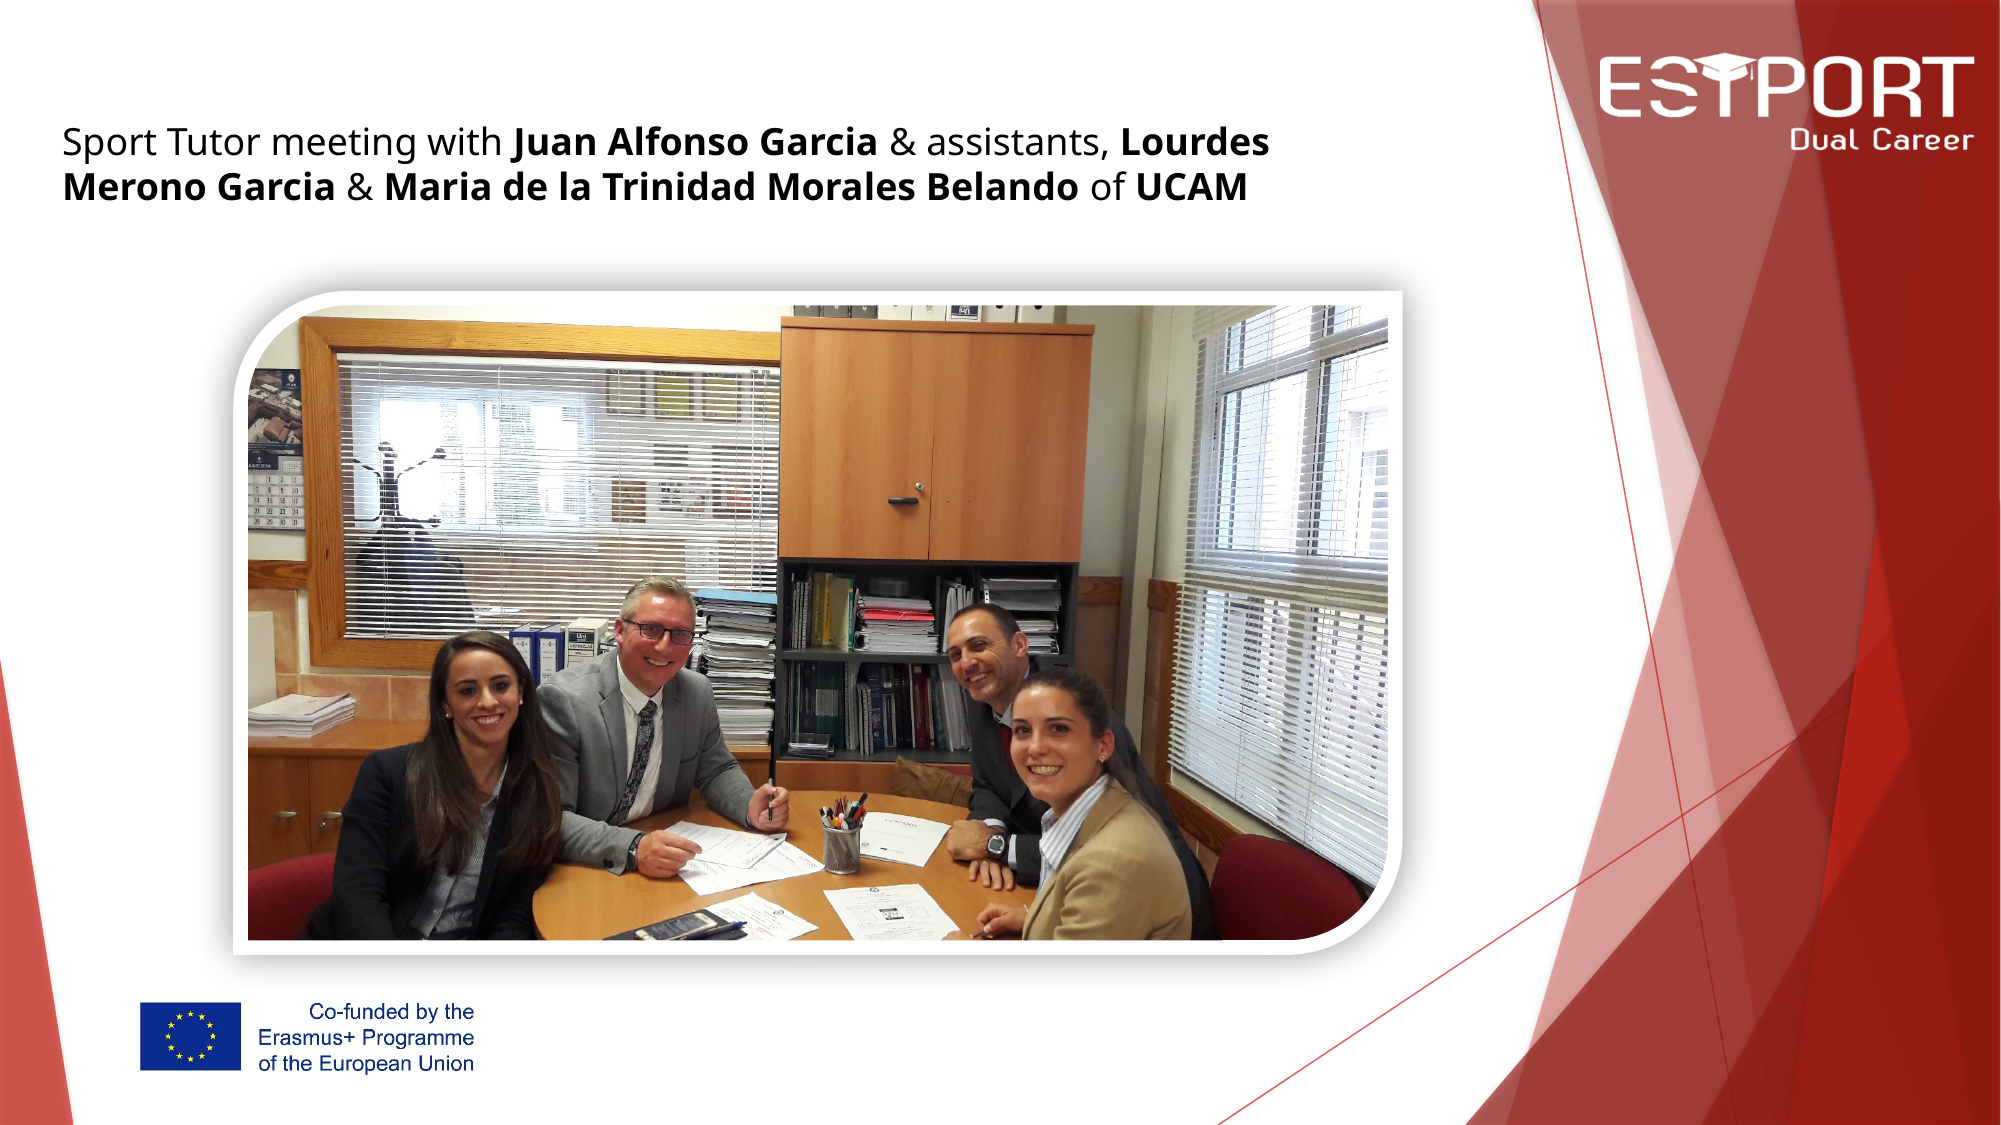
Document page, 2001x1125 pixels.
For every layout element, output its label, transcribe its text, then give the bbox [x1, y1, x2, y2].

picture [118, 982, 491, 1091]
text_box Sport Tutor meeting with Juan Alfonso Garcia & assistants, Lourdes Merono Garcia & Maria de la Trinidad Morales Belando of UCAM [47, 110, 1380, 216]
picture [1600, 44, 1987, 156]
picture [239, 297, 1396, 949]
